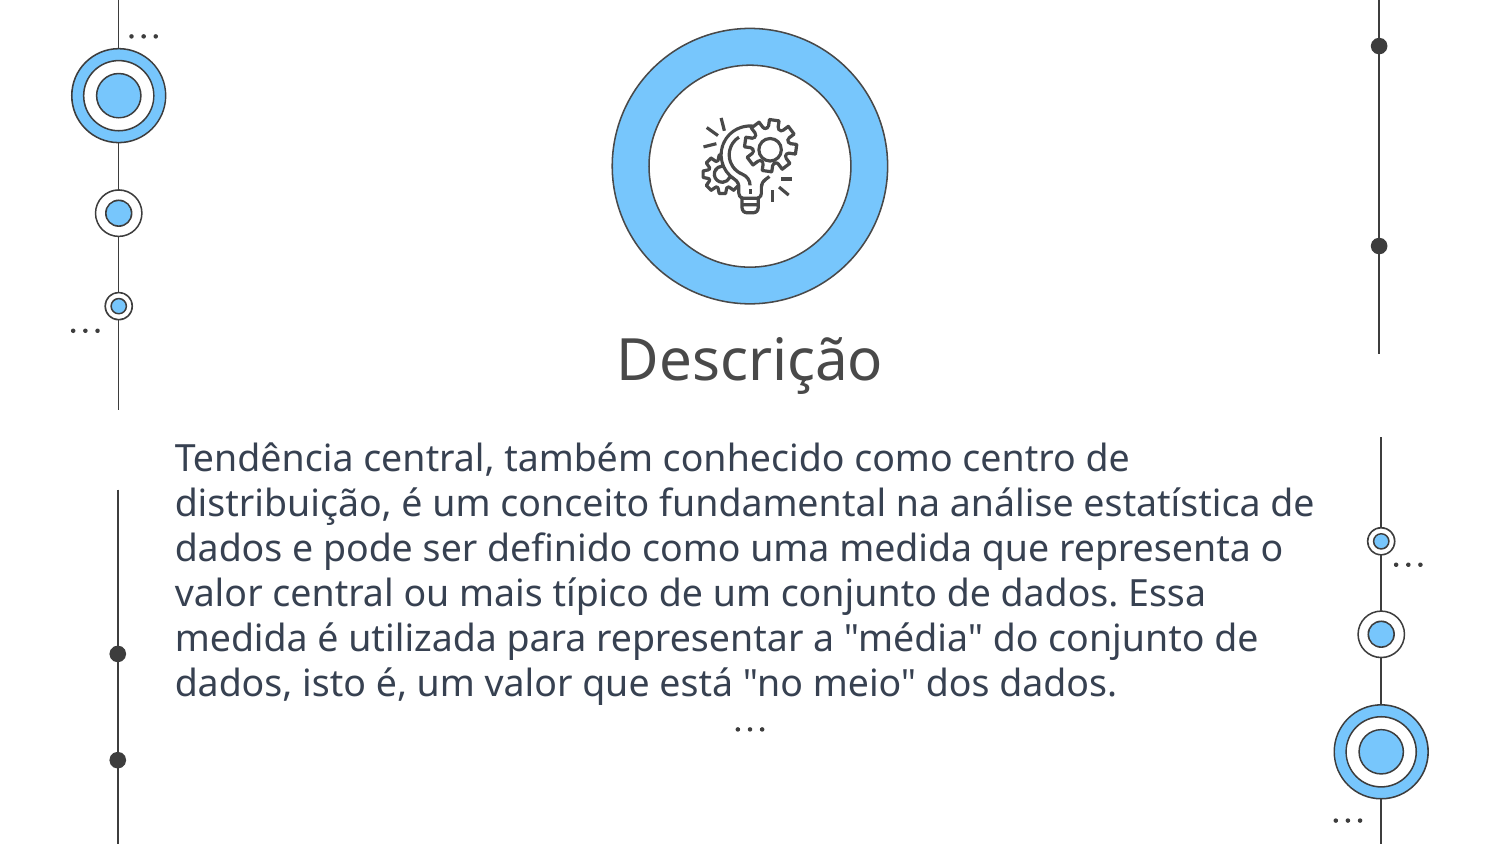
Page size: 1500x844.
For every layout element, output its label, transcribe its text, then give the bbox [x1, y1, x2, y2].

title Descrição [355, 307, 1145, 402]
subtitle Tendência central, também conhecido como centro de distribuição, é um conceito fundamental na análise estatística de dados e pode ser definido como uma medida que representa o valor central ou mais típico de um conjunto de dados. Essa medida é utilizada para representar a "média" do conjunto de dados, isto é, um valor que está "no meio" dos dados. [159, 419, 1348, 667]
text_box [701, 117, 799, 215]
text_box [611, 28, 888, 305]
